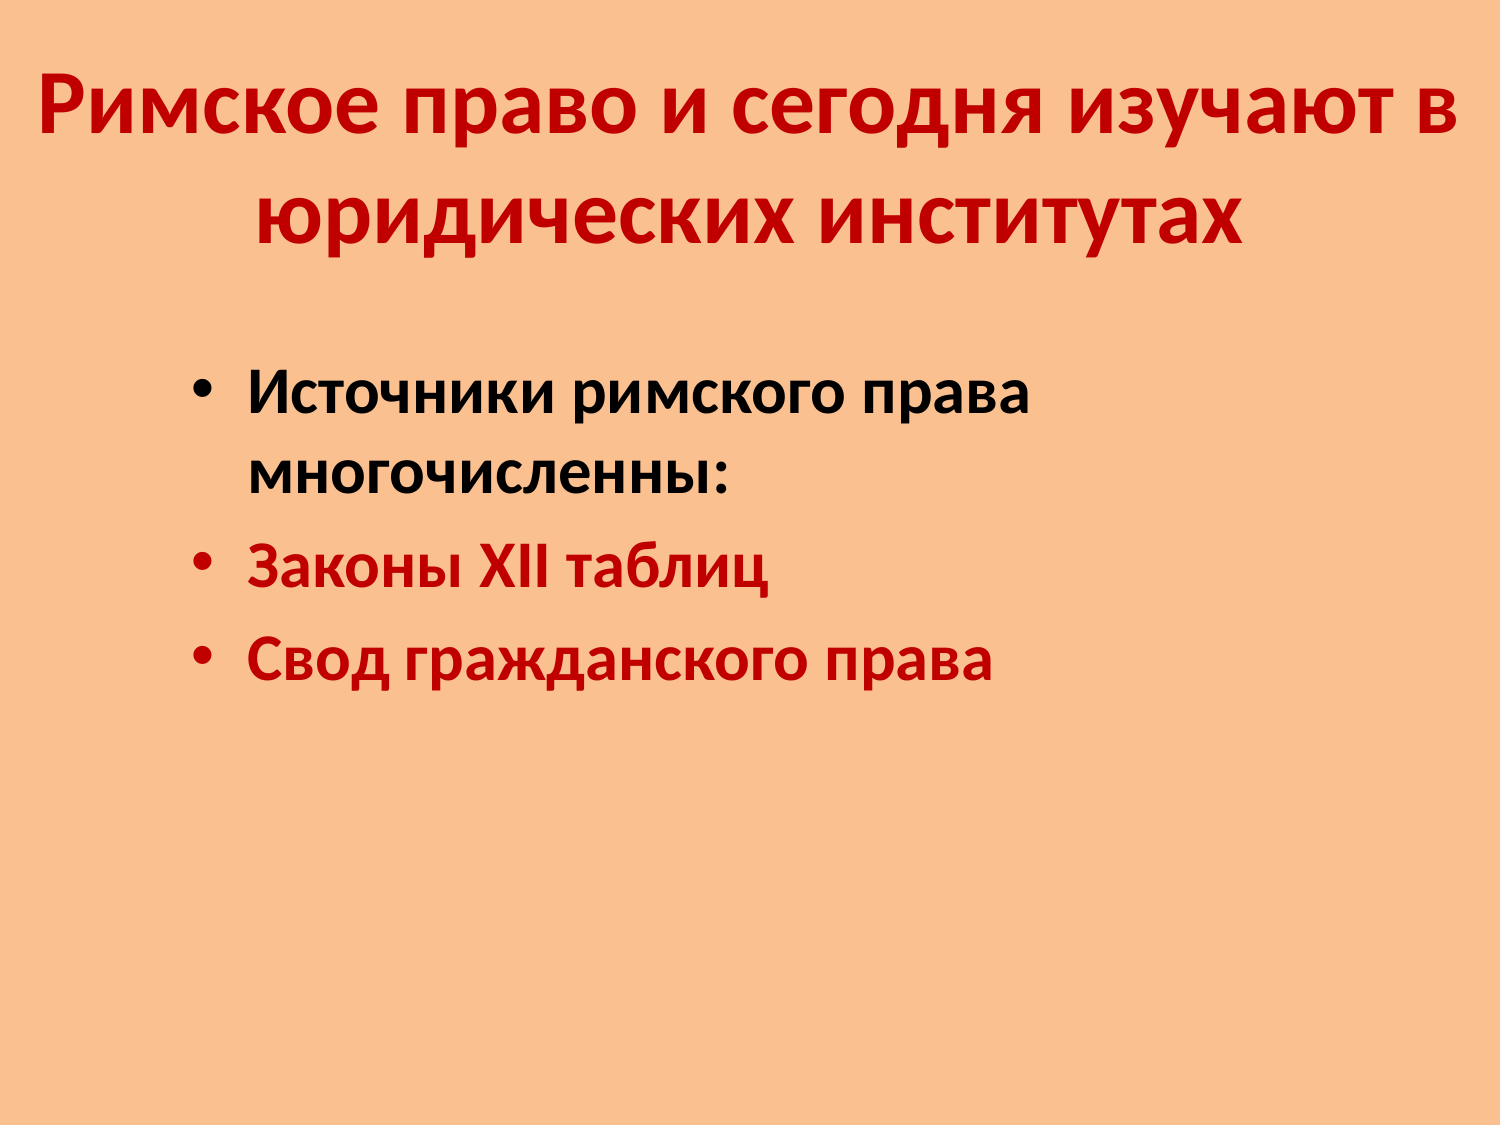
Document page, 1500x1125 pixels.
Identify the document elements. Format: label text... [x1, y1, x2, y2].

list Источники римского права многочисленны: Законы XII таблиц Свод гражданского права [175, 339, 1426, 1006]
title Римское право и сегодня изучают в юридических институтах [0, 44, 1500, 259]
